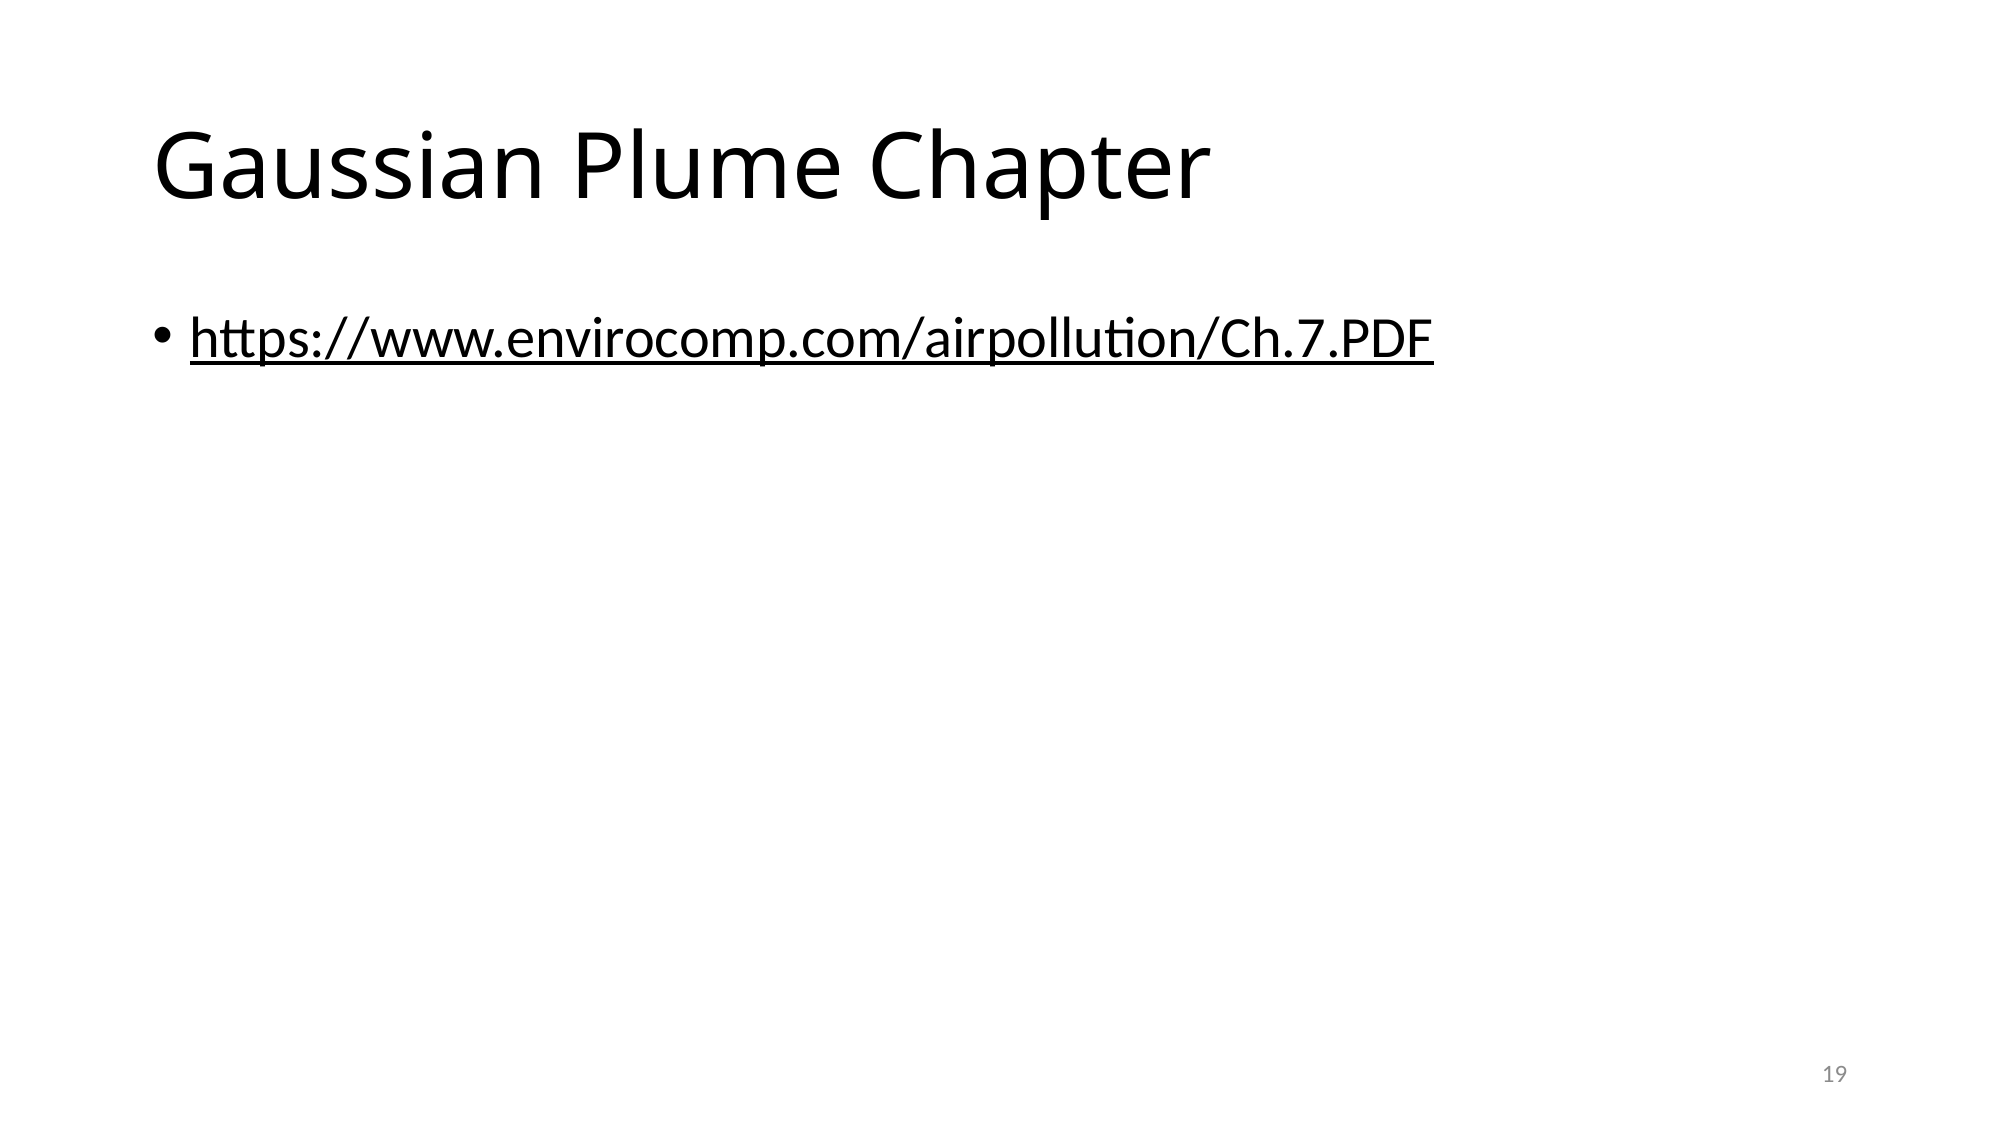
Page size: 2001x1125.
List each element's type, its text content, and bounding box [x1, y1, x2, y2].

list https://www.envirocomp.com/airpollution/Ch.7.PDF [137, 299, 1863, 1014]
title Gaussian Plume Chapter [137, 59, 1863, 278]
slide_number 19 [1412, 1042, 1863, 1103]
